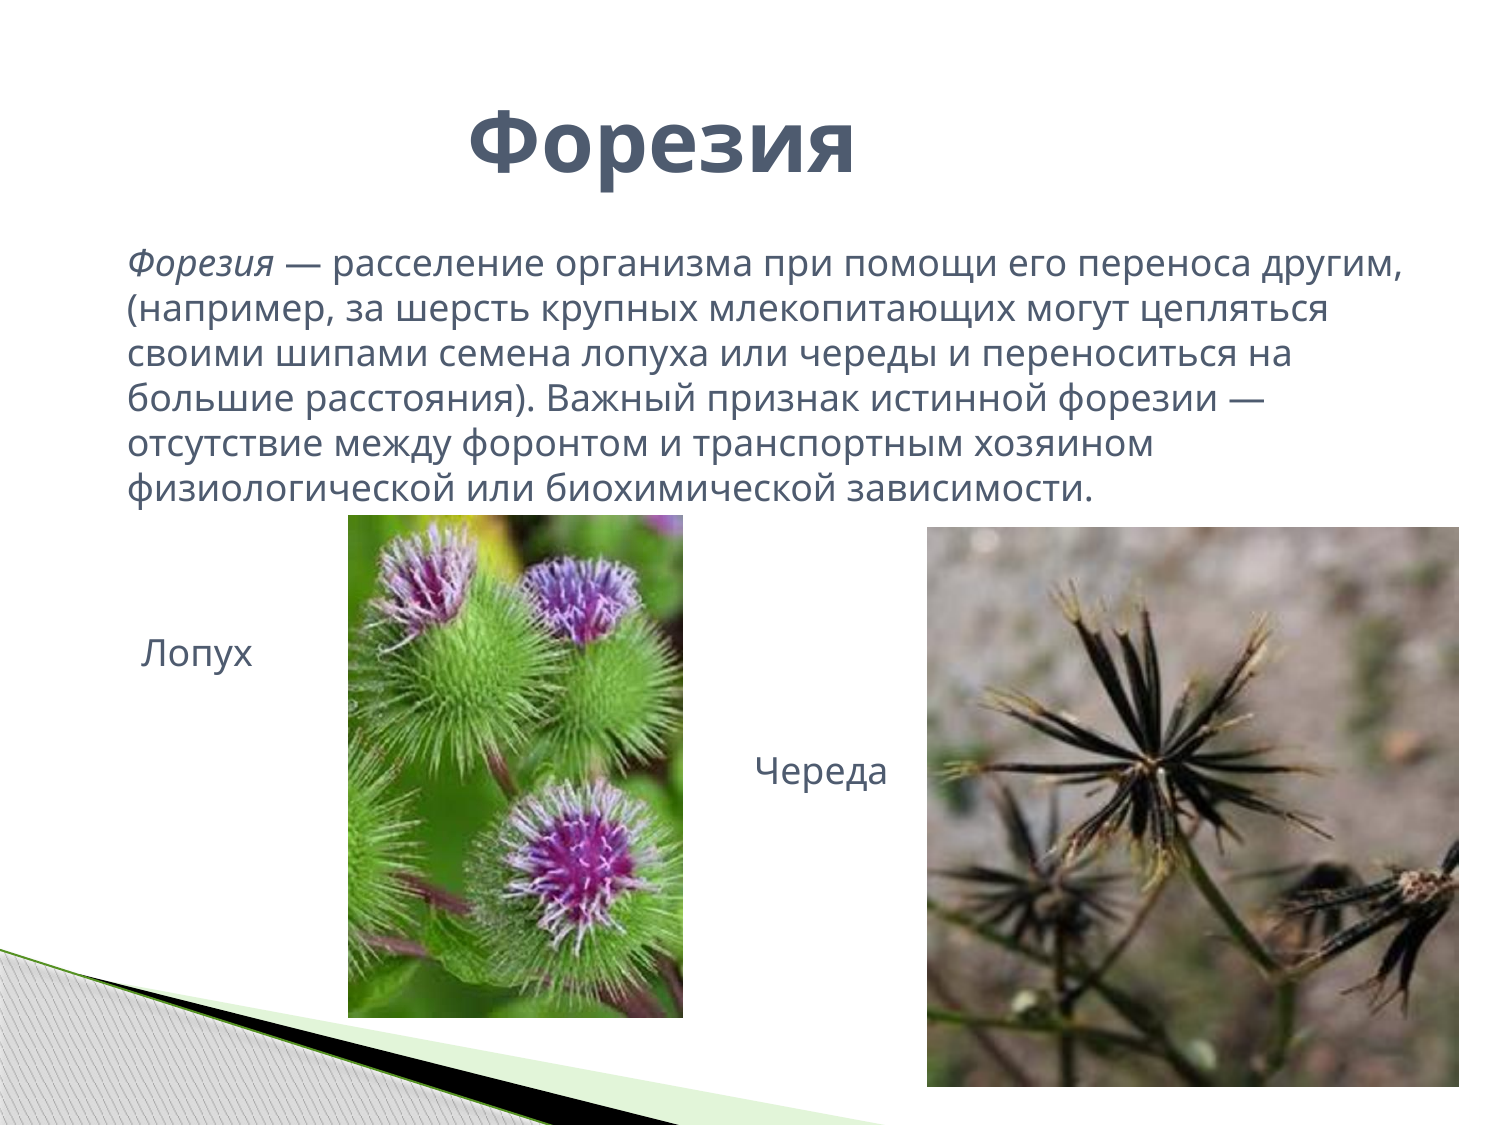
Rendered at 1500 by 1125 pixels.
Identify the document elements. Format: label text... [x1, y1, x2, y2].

picture [926, 526, 1459, 1087]
text_box Форезия — расселение организма при помощи его переноса другим, (например, за шерсть крупных млекопитающих могут цепляться своими шипами семена лопуха или череды и переноситься на большие расстояния). Важный признак истинной форезии — отсутствие между форонтом и транспортным хозяином физиологической или биохимической зависимости. [112, 231, 1424, 517]
text_box Череда [739, 739, 904, 800]
text_box Лопух [126, 621, 268, 682]
picture [348, 514, 684, 1018]
title Форезия [75, 45, 1425, 233]
